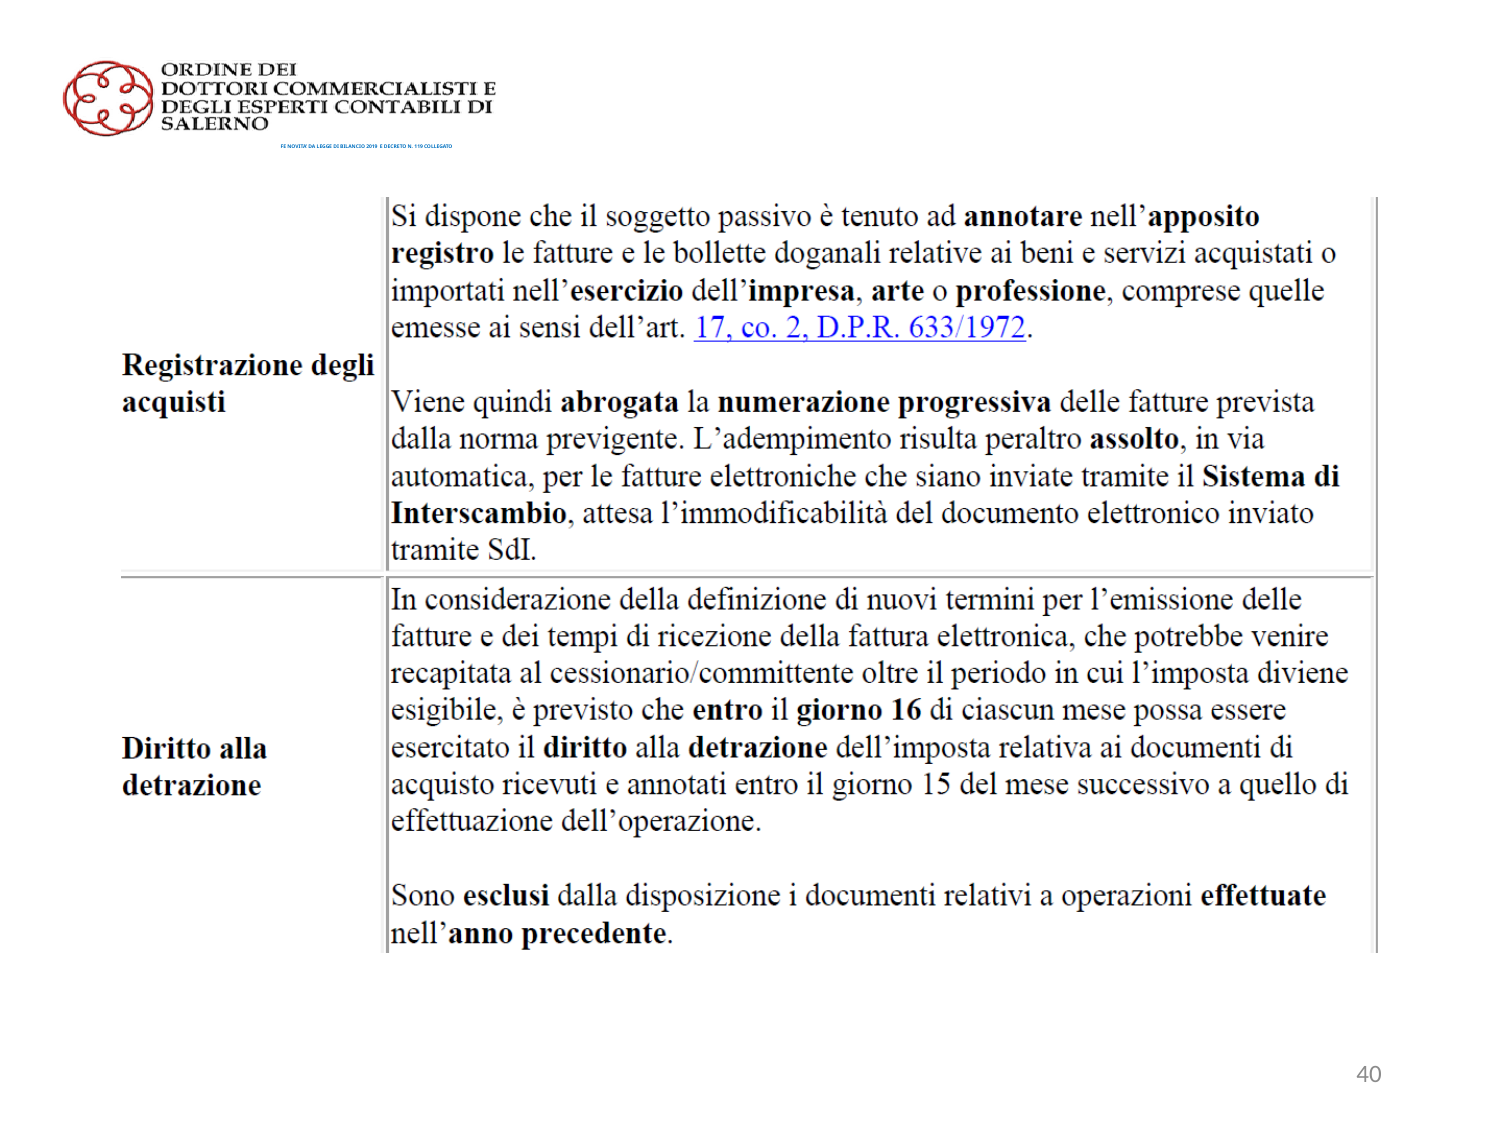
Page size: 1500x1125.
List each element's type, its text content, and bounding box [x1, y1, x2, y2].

picture [121, 197, 1379, 953]
slide_number 40 [1059, 1042, 1397, 1103]
picture [54, 54, 504, 138]
title FE NOVITA’ DA LEGGE DI BILANCIO 2019 E DECRETO N. 119 COLLEGATO [265, 137, 1500, 158]
